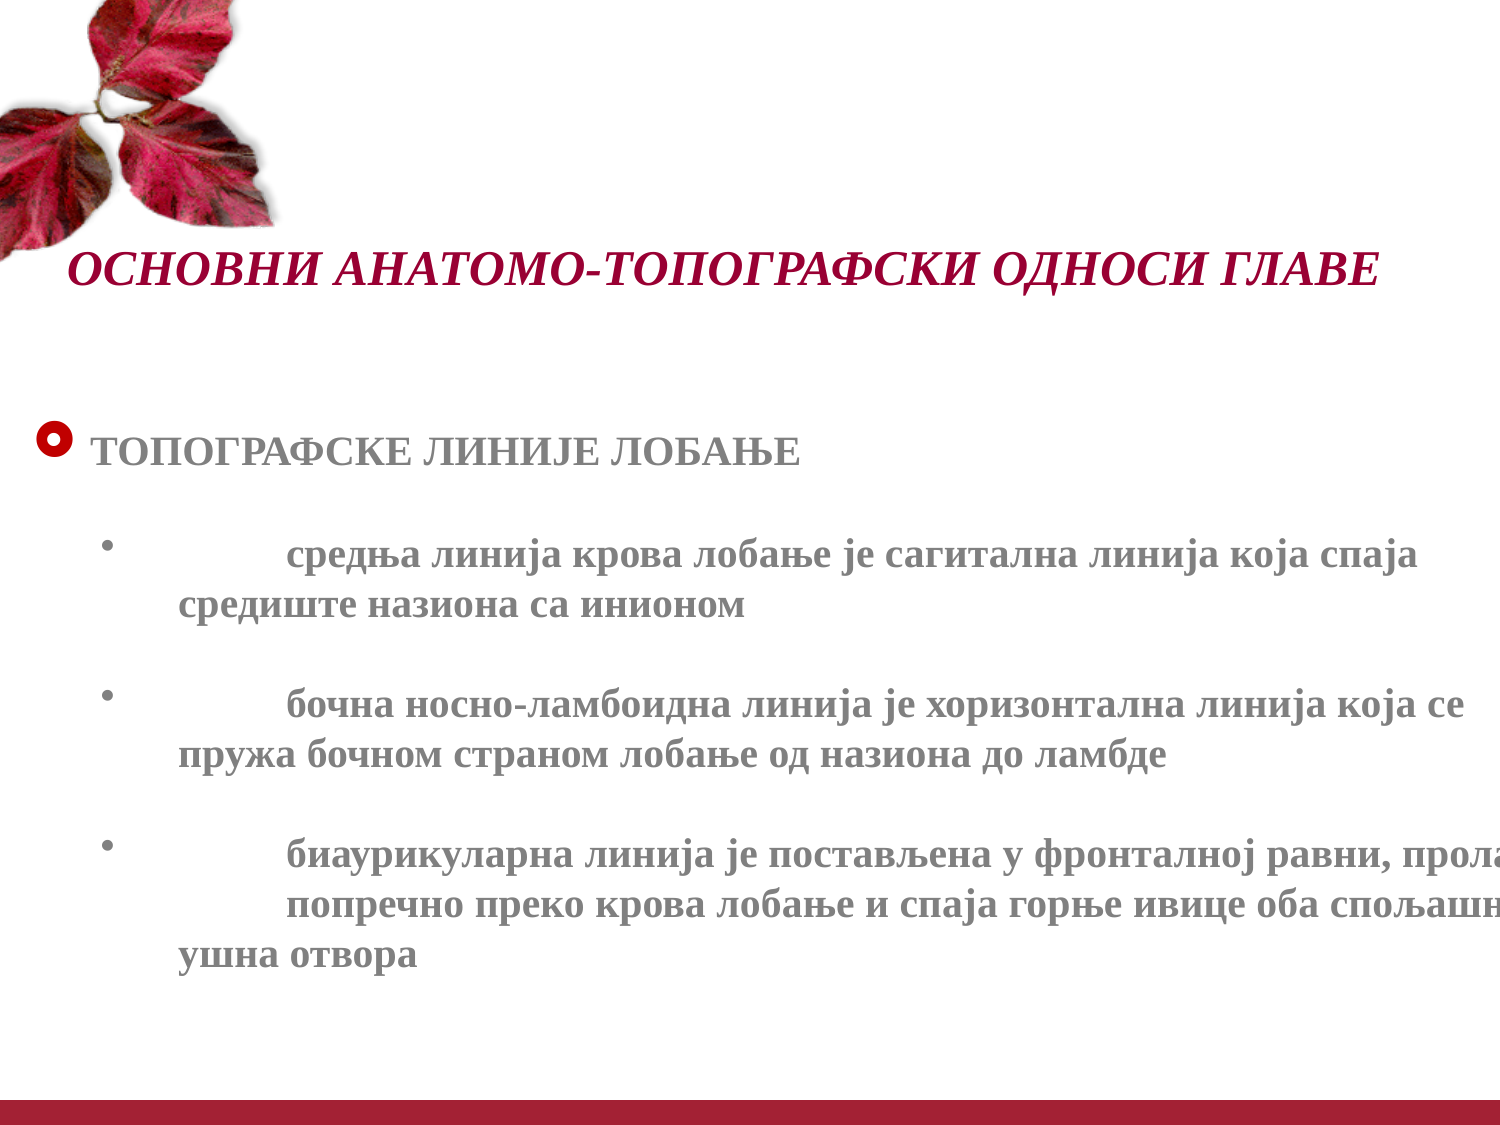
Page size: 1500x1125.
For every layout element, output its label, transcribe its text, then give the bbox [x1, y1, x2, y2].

text_box ОСНОВНИ АНАТОМО-ТОПОГРАФСКИ ОДНОСИ ГЛАВЕ ТОПОГРАФСКЕ ЛИНИЈЕ ЛОБАЊЕ средња линија крова лобање је сагитална линија која спаја средиште назиона са инионом бочна носно-ламбоидна линија је хоризонтална линија која се пружа бочном страном лобање од назиона до ламбде биаурикуларна линија је постављена у фронталној равни, пролази попречно преко крова лобање и спаја горње ивице оба спољашња ушна отвора [17, 314, 1422, 897]
picture [0, 0, 295, 273]
